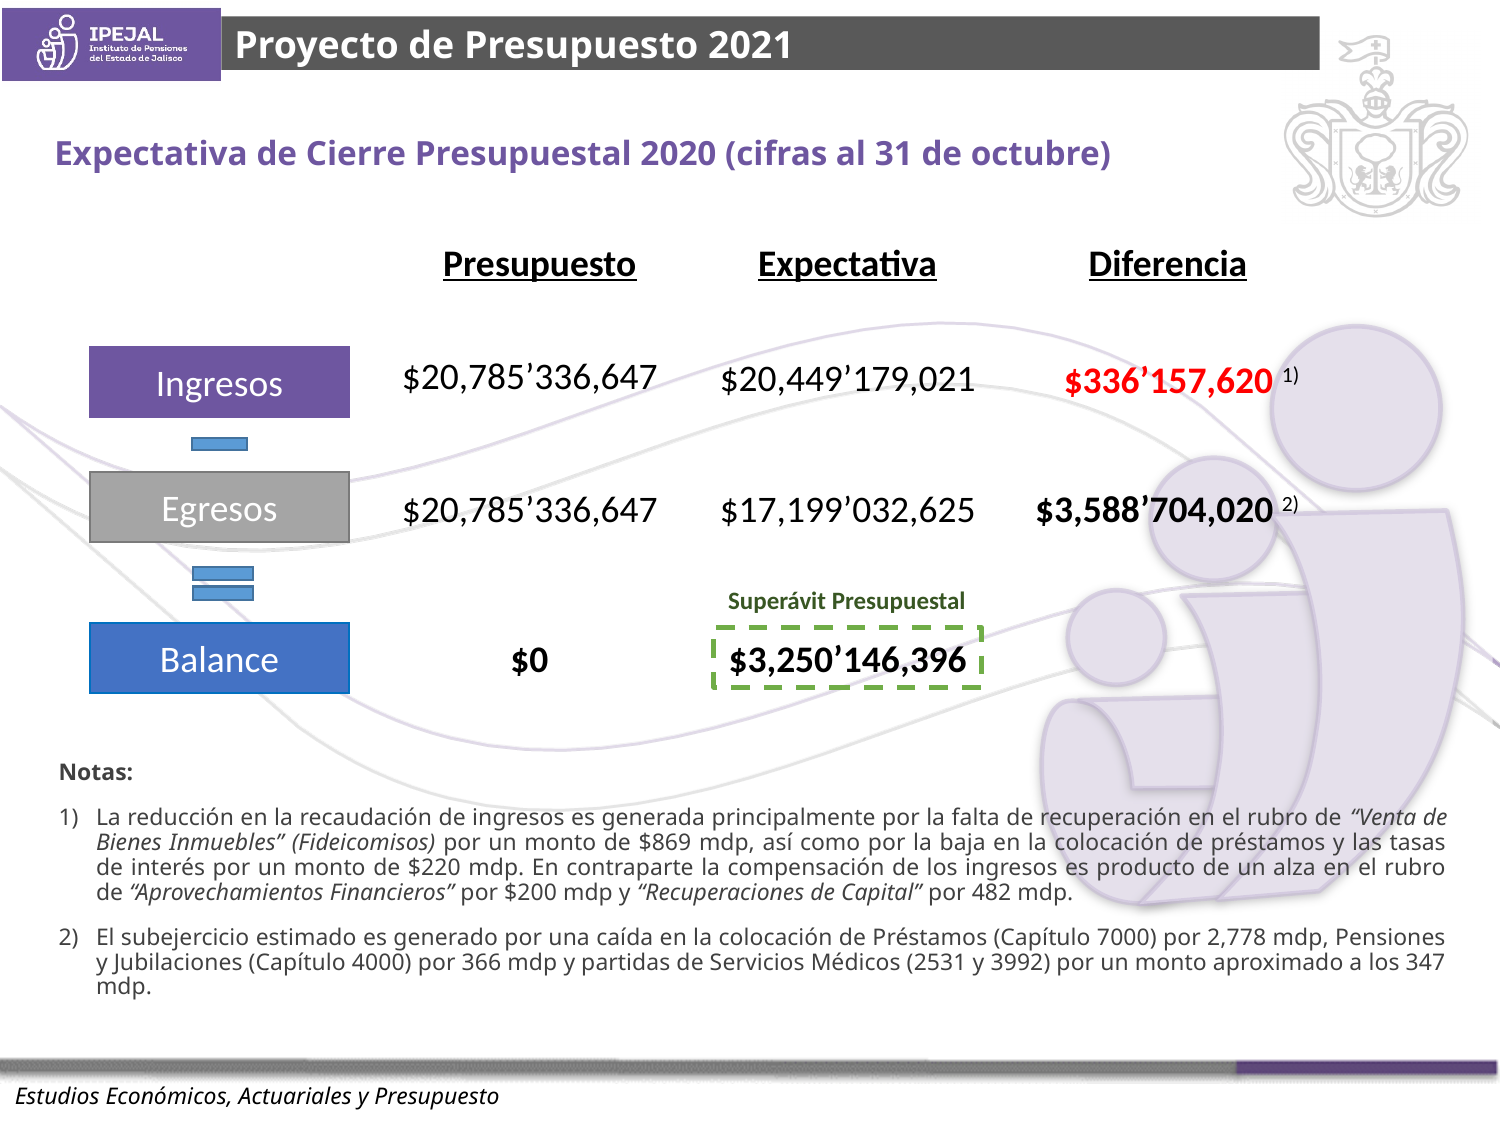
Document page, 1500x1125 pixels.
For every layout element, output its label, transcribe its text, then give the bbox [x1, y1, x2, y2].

text_box Superávit Presupuestal [713, 577, 982, 622]
text_box Ingresos [89, 346, 350, 418]
text_box $20,449’179,021 [704, 346, 991, 407]
list Notas: La reducción en la recaudación de ingresos es generada principalmente por la falta de recuperación en el rubro de “Venta de Bienes Inmuebles” (Fideicomisos) por un monto de $869 mdp, así como por la baja en la colocación de préstamos y las tasas de interés por un monto de $220 mdp. En contraparte la compensación de los ingresos es producto de un alza en el rubro de “Aprovechamientos Financieros” por $200 mdp y “Recuperaciones de Capital” por 482 mdp. El subejercicio estimado es generado por una caída en la colocación de Préstamos (Capítulo 7000) por 2,778 mdp, Pensiones y Jubilaciones (Capítulo 4000) por 366 mdp y partidas de Servicios Médicos (2531 y 3992) por un monto aproximado a los 347 mdp. [43, 227, 1463, 1038]
text_box [191, 437, 248, 451]
list Expectativa de Cierre Presupuestal 2020 (cifras al 31 de octubre) [39, 129, 1457, 198]
picture [1493, 321, 1500, 812]
text_box $20,785’336,647 [387, 345, 673, 405]
text_box Egresos [89, 471, 350, 543]
text_box Diferencia [1074, 231, 1263, 291]
text_box $0 [495, 627, 564, 688]
text_box $17,199’032,625 [704, 477, 991, 538]
text_box Balance [89, 622, 350, 694]
text_box $3,250’146,396 [713, 627, 982, 688]
text_box [192, 585, 254, 601]
text_box [192, 566, 254, 581]
text_box Presupuesto [428, 231, 652, 291]
text_box $3,588’704,020 2) [1020, 477, 1315, 538]
text_box $20,785’336,647 [387, 477, 673, 538]
text_box Expectativa [743, 231, 952, 291]
picture [2, 1, 221, 87]
list Proyecto de Presupuesto 2021 [219, 18, 1316, 73]
picture [0, 1053, 1500, 1084]
text_box $336’157,620 1) [1049, 348, 1315, 409]
